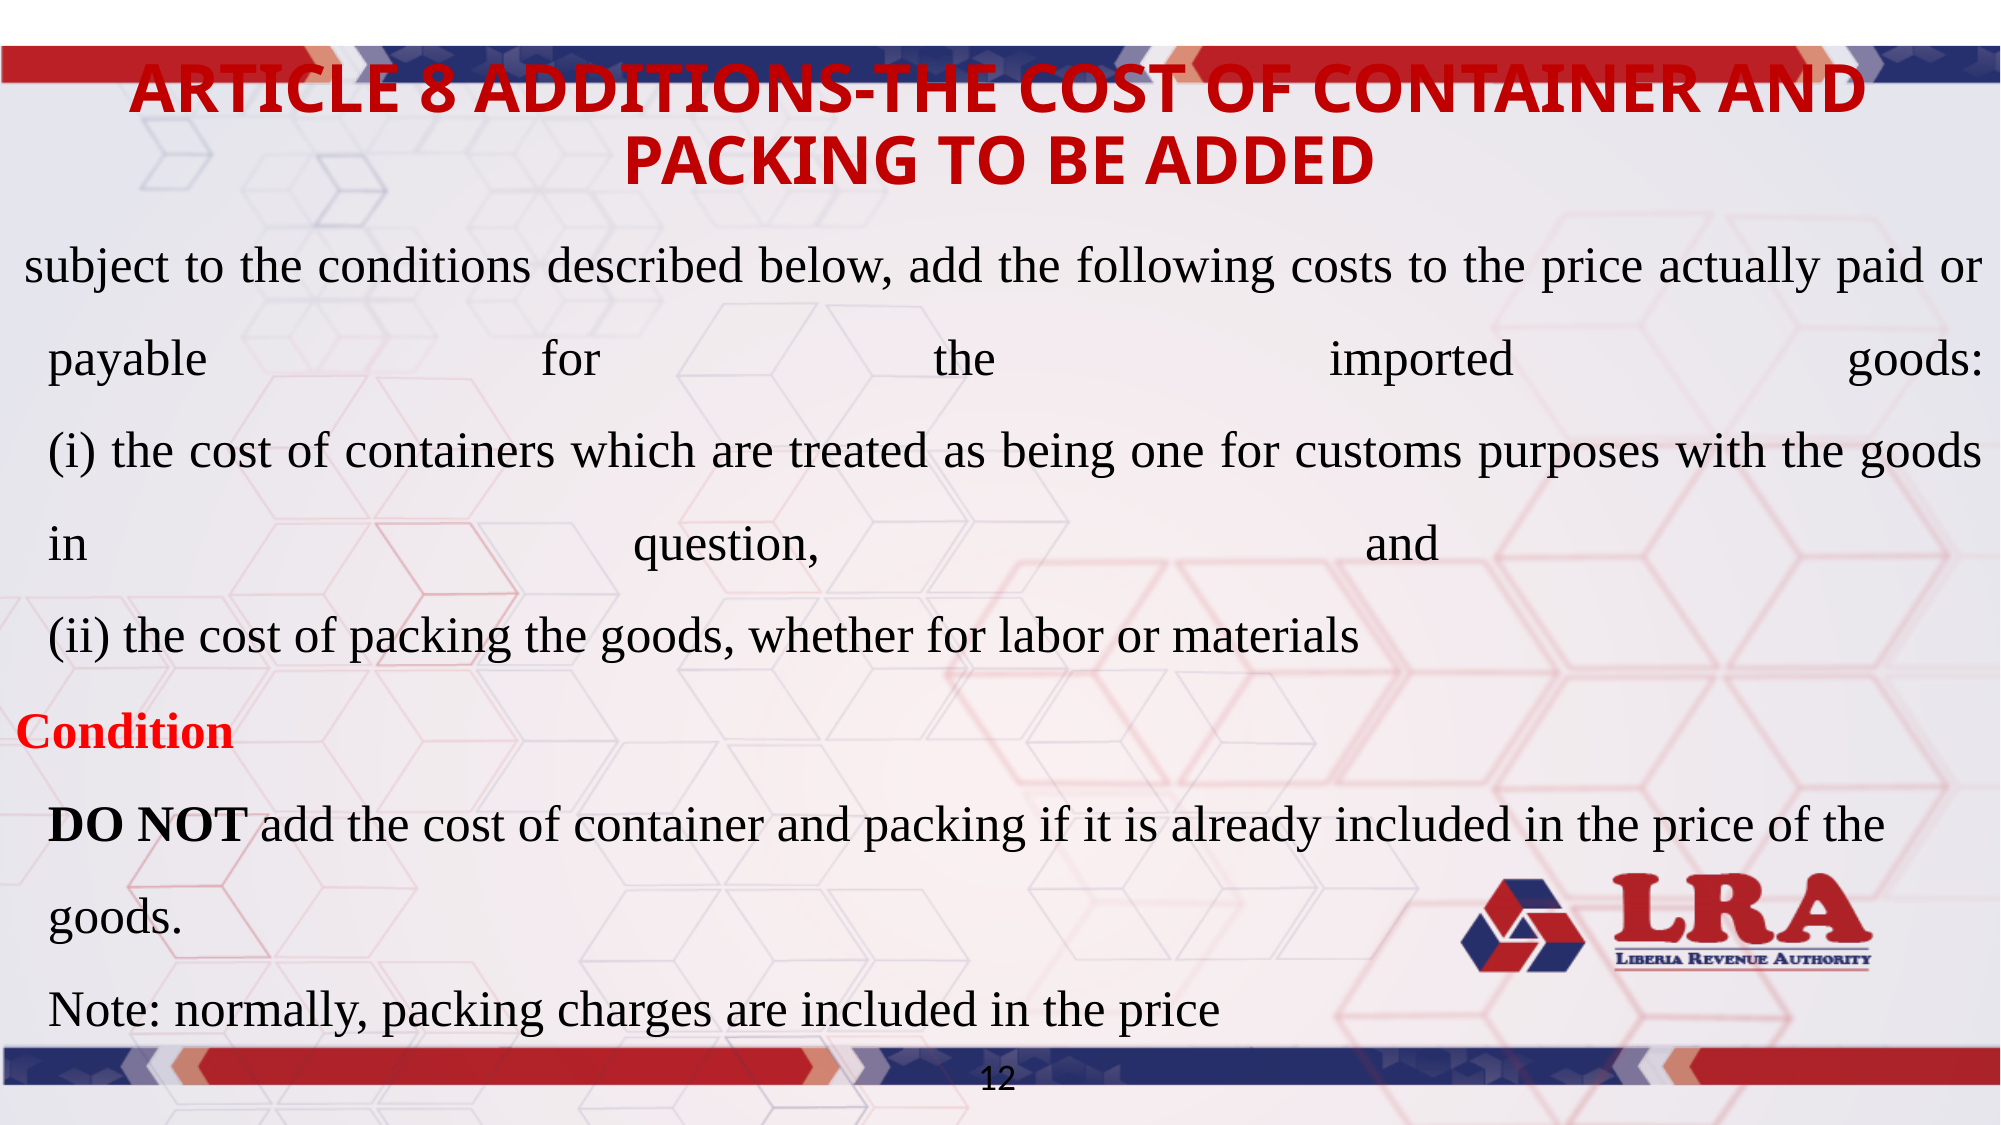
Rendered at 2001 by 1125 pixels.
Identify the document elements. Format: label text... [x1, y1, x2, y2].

picture [0, 0, 2001, 1125]
list subject to the conditions described below, add the following costs to the price actually paid or payable for the imported goods: (i) the cost of containers which are treated as being one for customs purposes with the goods in question, and (ii) the cost of packing the goods, whether for labor or materials Condition DO NOT add the cost of container and packing if it is already included in the price of the goods. Note: normally, packing charges are included in the price [0, 193, 2000, 1074]
title ARTICLE 8 ADDITIONS-THE COST OF CONTAINER AND PACKING TO BE ADDED [0, 59, 2000, 193]
text_box 12 [963, 1045, 1044, 1106]
